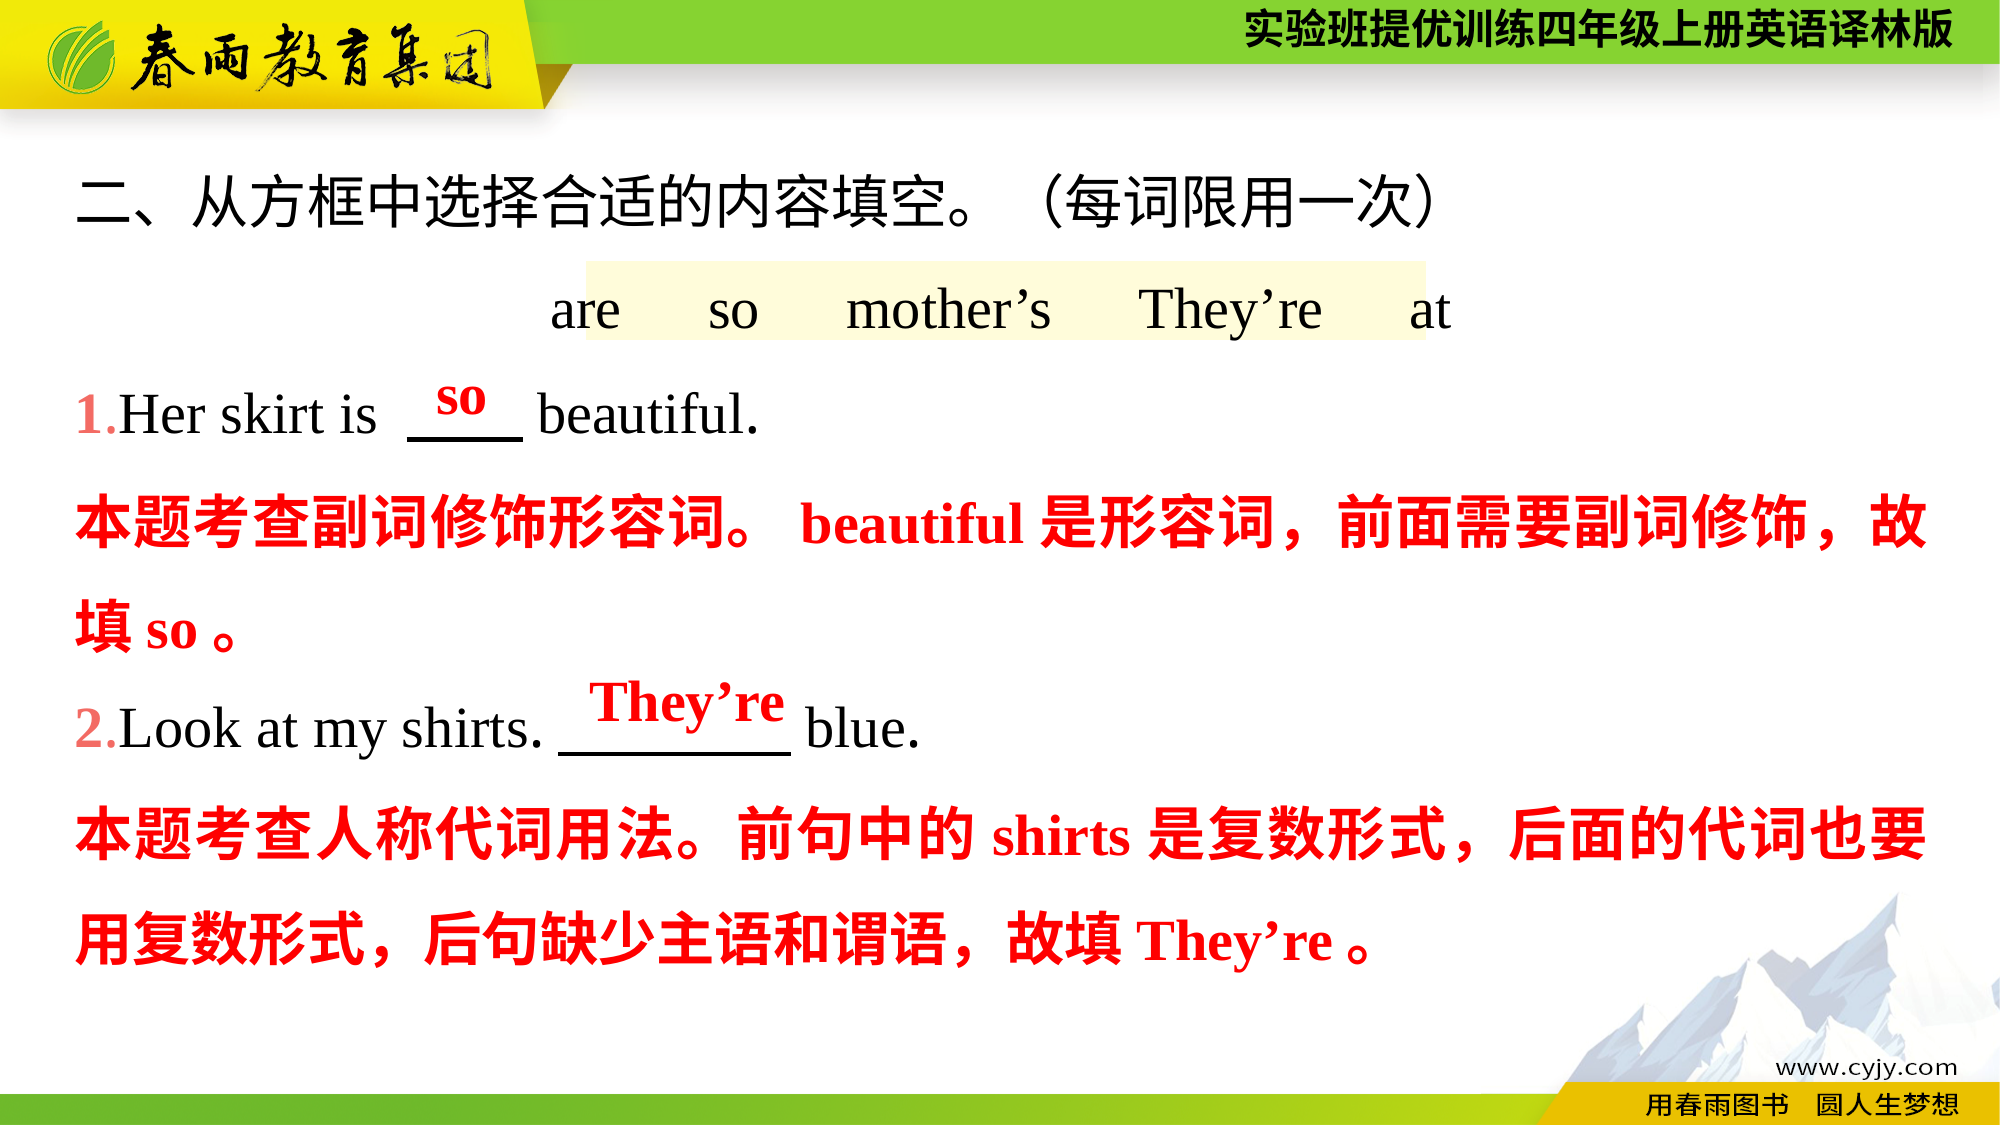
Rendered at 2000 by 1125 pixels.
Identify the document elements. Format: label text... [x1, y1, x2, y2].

text_box 本题考查人称代词用法。前句中的shirts是复数形式，后面的代词也要用复数形式，后句缺少主语和谓语，故填They’re。 [59, 754, 1944, 980]
picture [0, 0, 2000, 1125]
text_box They’re [574, 655, 801, 741]
list 二、从方框中选择合适的内容填空。（每词限用一次） are so mother’s They’re at 1.Her skirt is beautiful. 2.Look at my shirts. blue. [59, 122, 1944, 443]
text_box 本题考查副词修饰形容词。beautiful是形容词，前面需要副词修饰，故填so。 [59, 443, 1944, 668]
list 二、从方框中选择合适的内容填空。（每词限用一次） are so mother’s They’re at 1.Her skirt is beautiful. 2.Look at my shirts. blue. [59, 668, 1944, 754]
text_box so [421, 348, 504, 434]
